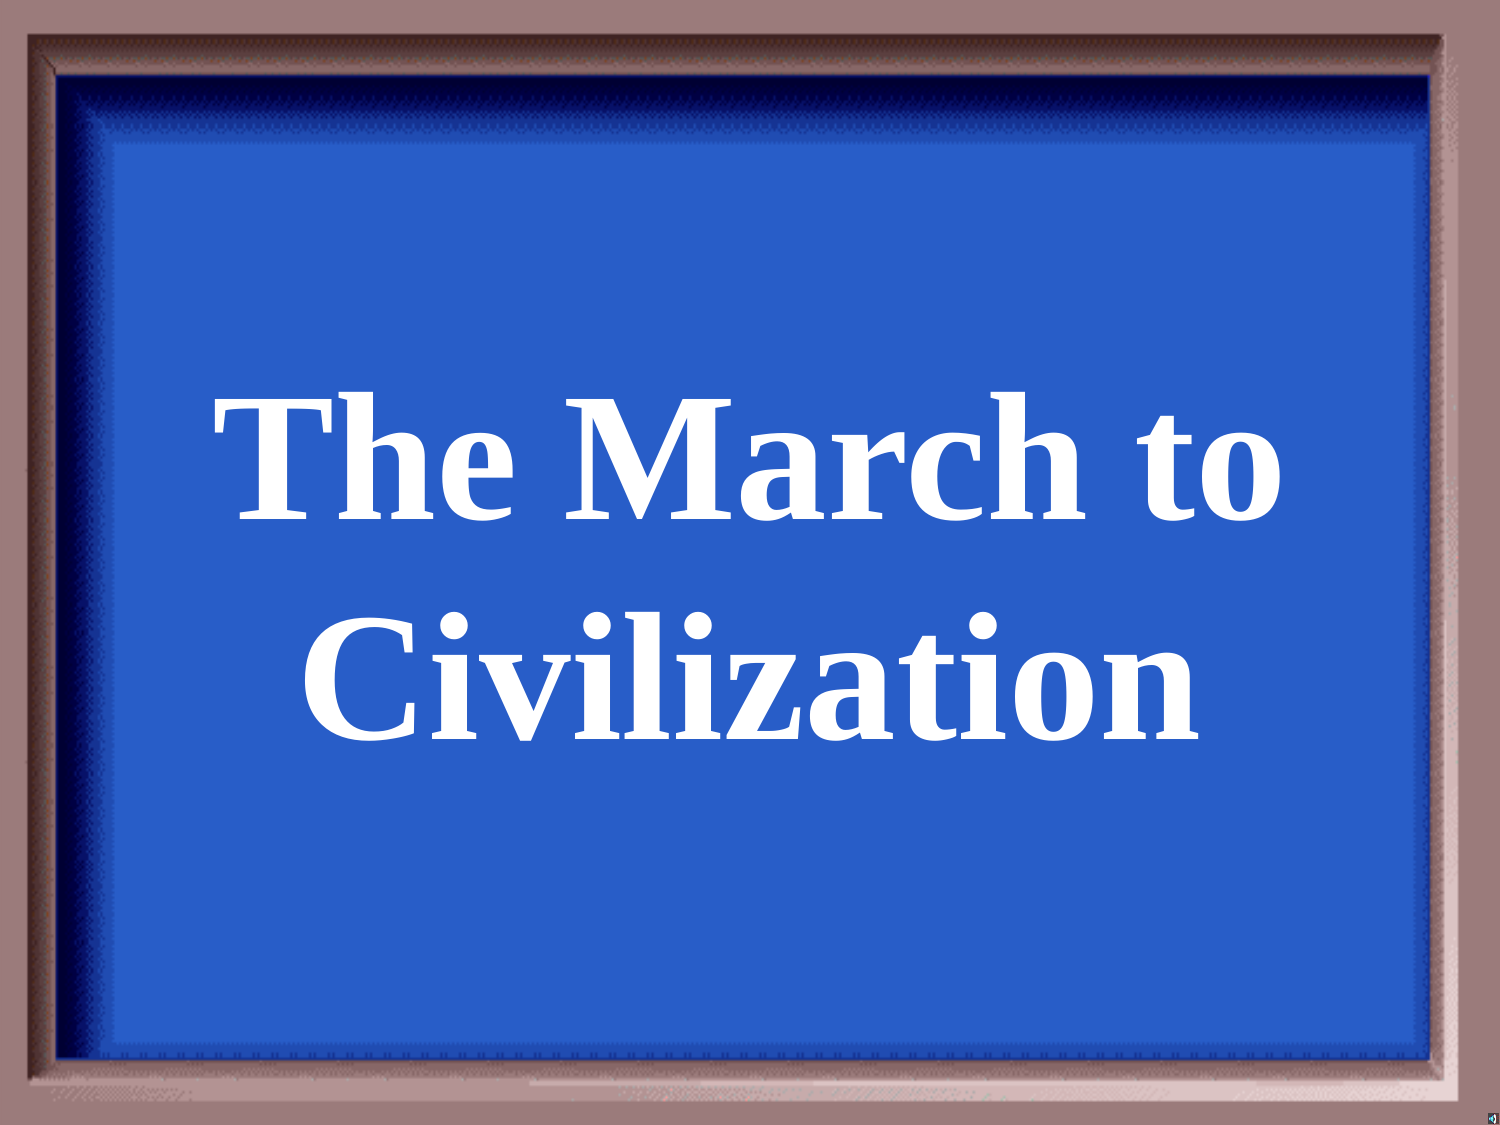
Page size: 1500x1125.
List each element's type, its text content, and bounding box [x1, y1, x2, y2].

picture [0, 0, 1500, 1125]
title The March to Civilization [112, 462, 1388, 650]
